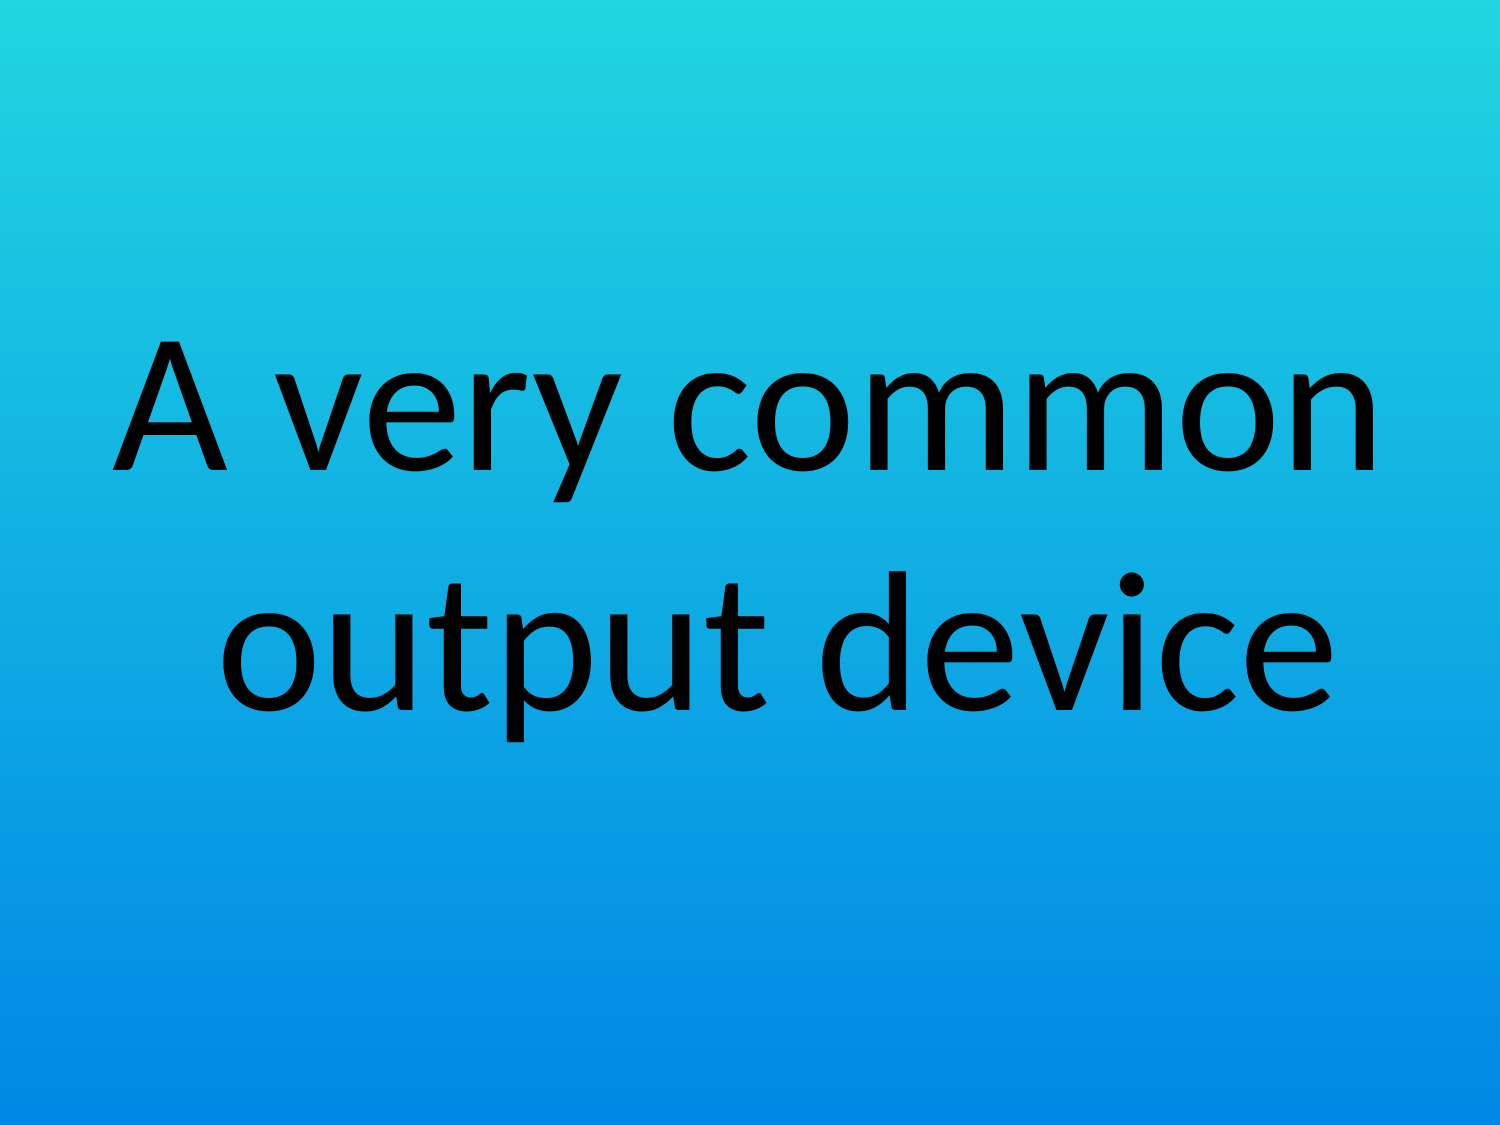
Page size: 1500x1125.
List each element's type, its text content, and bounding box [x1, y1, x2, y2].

list A very common output device [75, 262, 1425, 1005]
